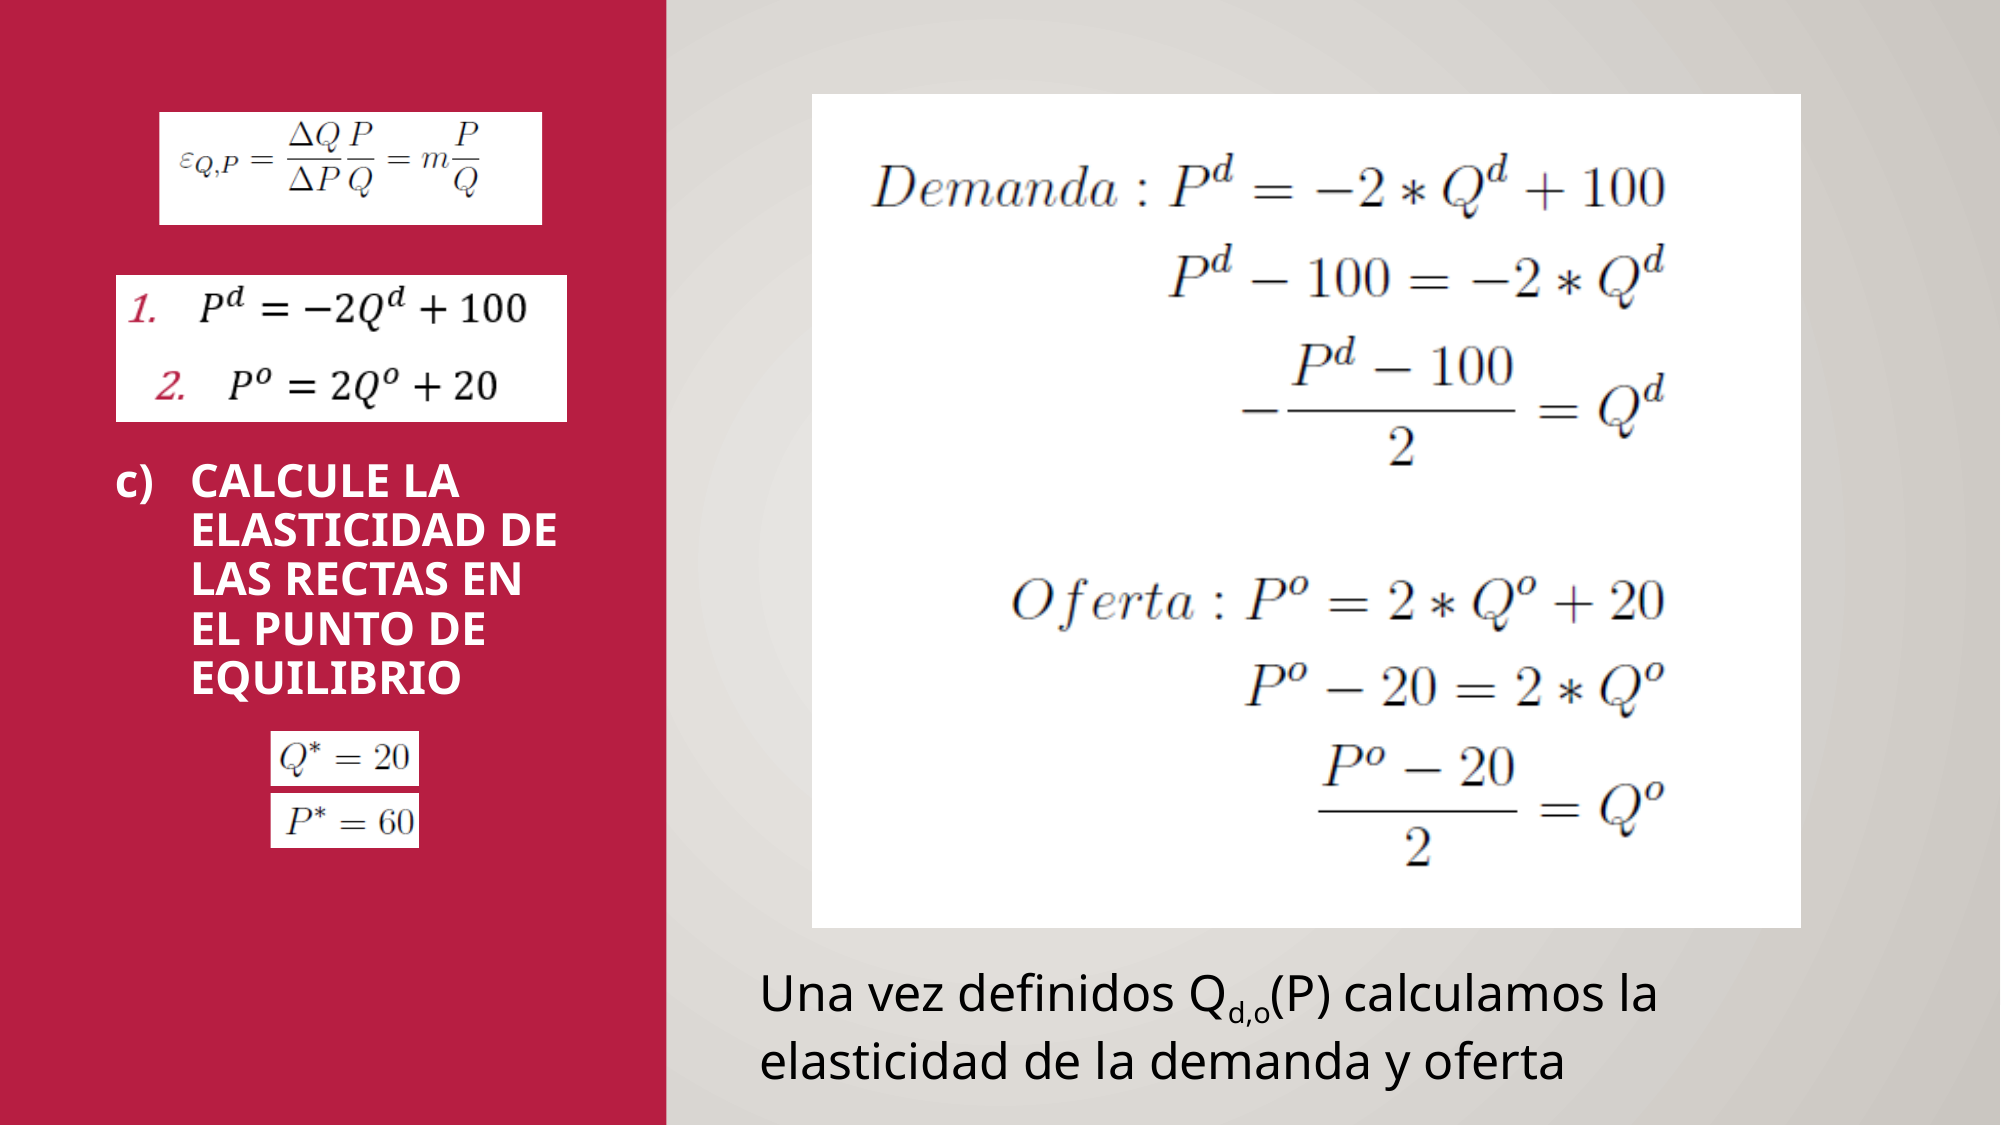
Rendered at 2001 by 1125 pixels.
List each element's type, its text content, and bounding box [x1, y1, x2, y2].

picture [116, 275, 567, 422]
picture [158, 112, 543, 226]
text_box [668, 0, 2000, 1125]
text_box Una vez definidos Qd,o(P) calculamos la elasticidad de la demanda y oferta [744, 953, 1922, 1097]
text_box [0, 0, 668, 1125]
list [812, 94, 1801, 928]
title Calcule La elasticidad de las rectas en el punto de equilibrio [99, 450, 602, 732]
picture [270, 731, 420, 786]
picture [270, 793, 420, 848]
